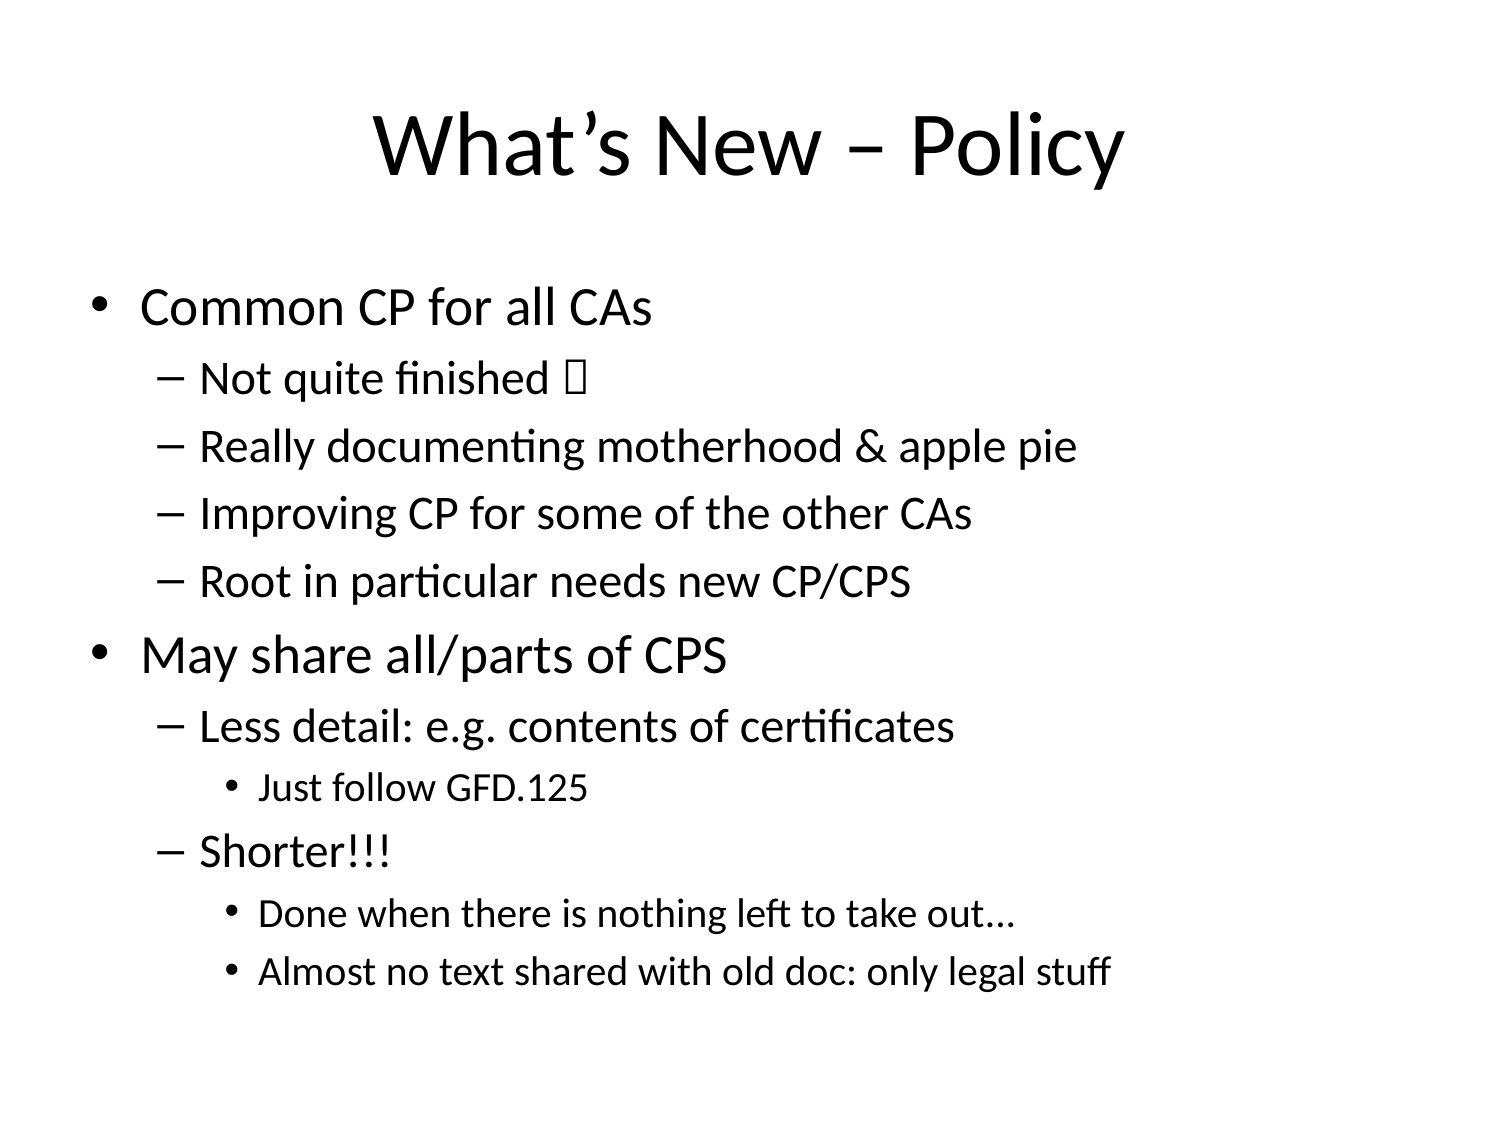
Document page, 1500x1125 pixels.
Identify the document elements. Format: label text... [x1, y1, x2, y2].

title What’s New – Policy [75, 45, 1425, 233]
list Common CP for all CAs Not quite finished  Really documenting motherhood & apple pie Improving CP for some of the other CAs Root in particular needs new CP/CPS May share all/parts of CPS Less detail: e.g. contents of certificates Just follow GFD.125 Shorter!!! Done when there is nothing left to take out... Almost no text shared with old doc: only legal stuff [75, 262, 1425, 1005]
